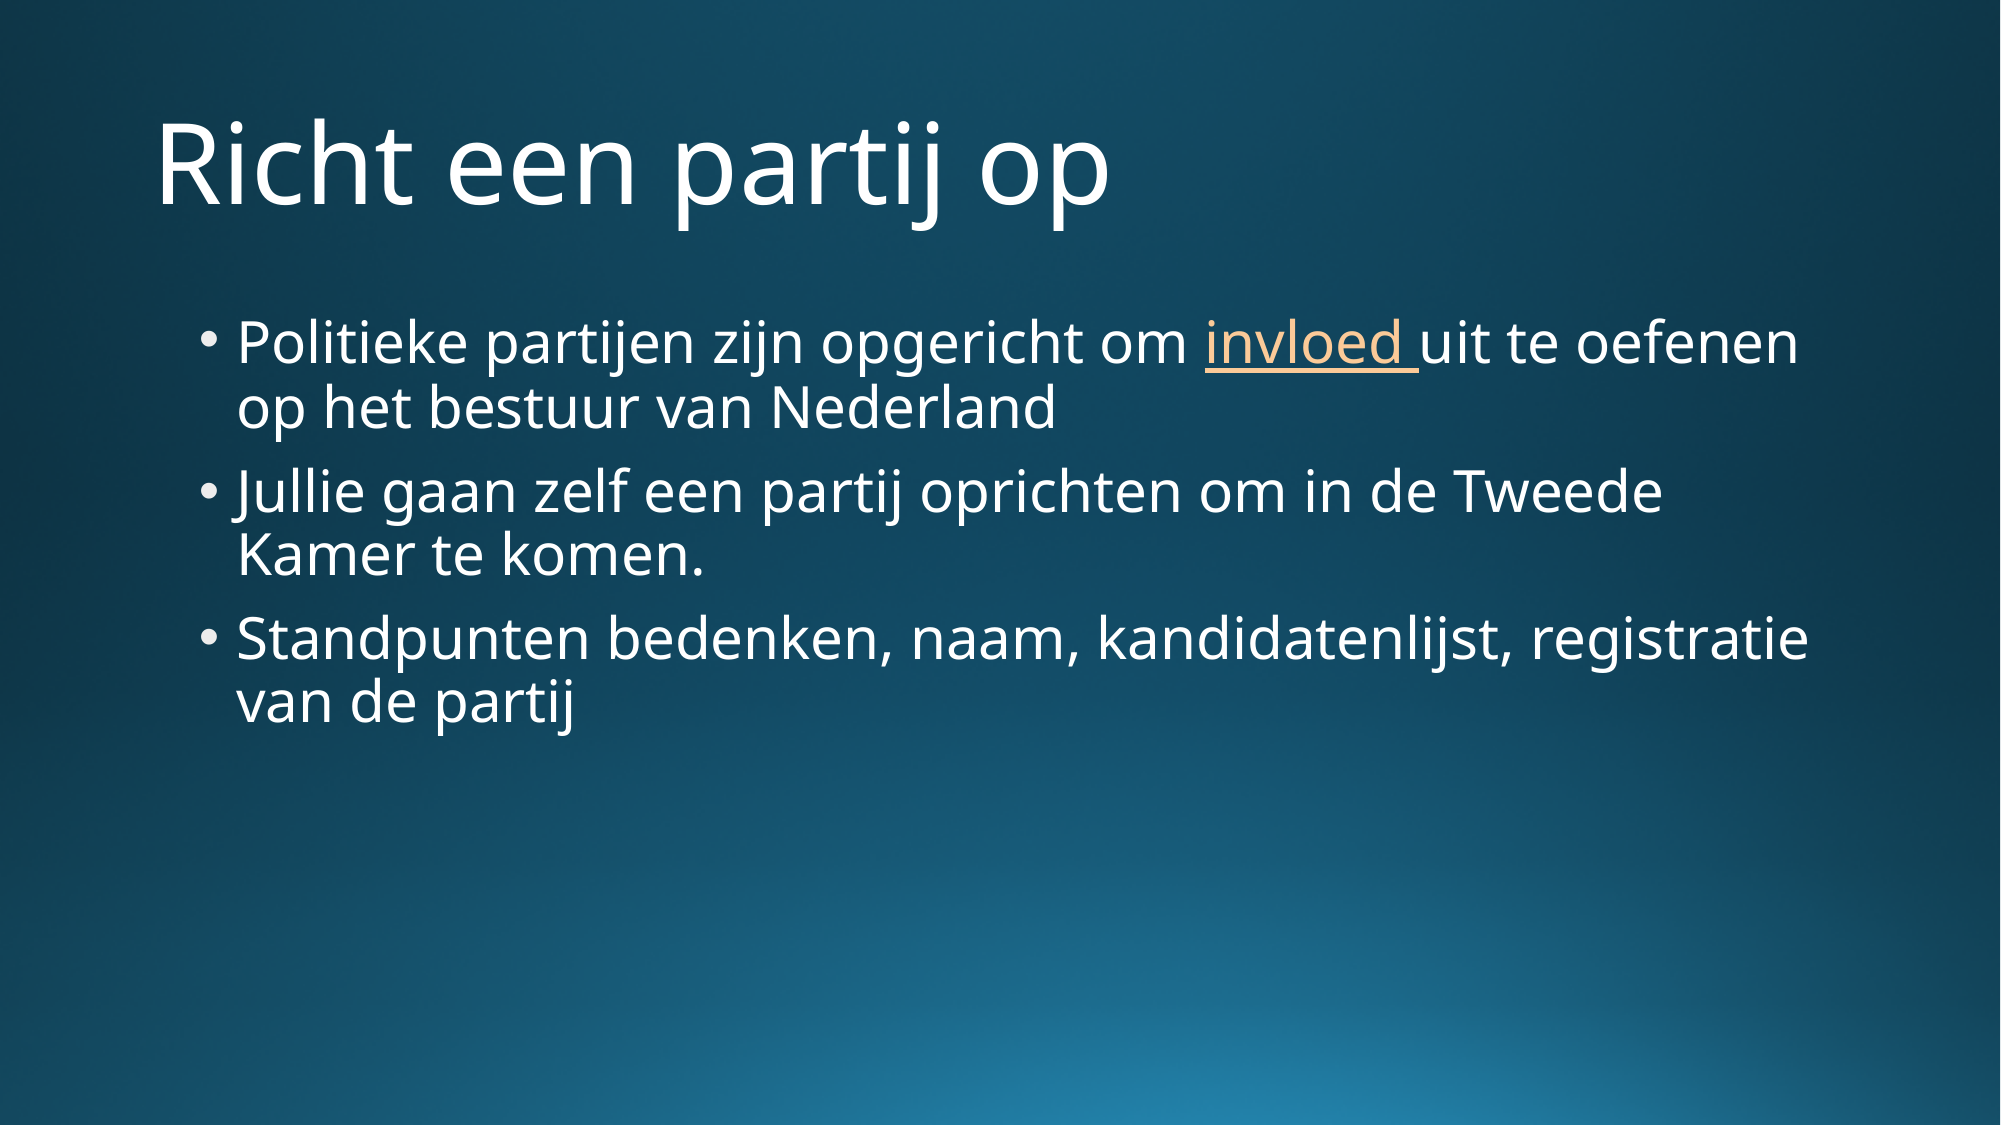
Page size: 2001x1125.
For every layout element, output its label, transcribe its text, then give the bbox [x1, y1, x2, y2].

picture [0, 0, 2001, 1125]
title Richt een partij op [137, 59, 1863, 278]
list Politieke partijen zijn opgericht om invloed uit te oefenen op het bestuur van Nederland Jullie gaan zelf een partij oprichten om in de Tweede Kamer te komen. Standpunten bedenken, naam, kandidatenlijst, registratie van de partij [183, 299, 1863, 1014]
